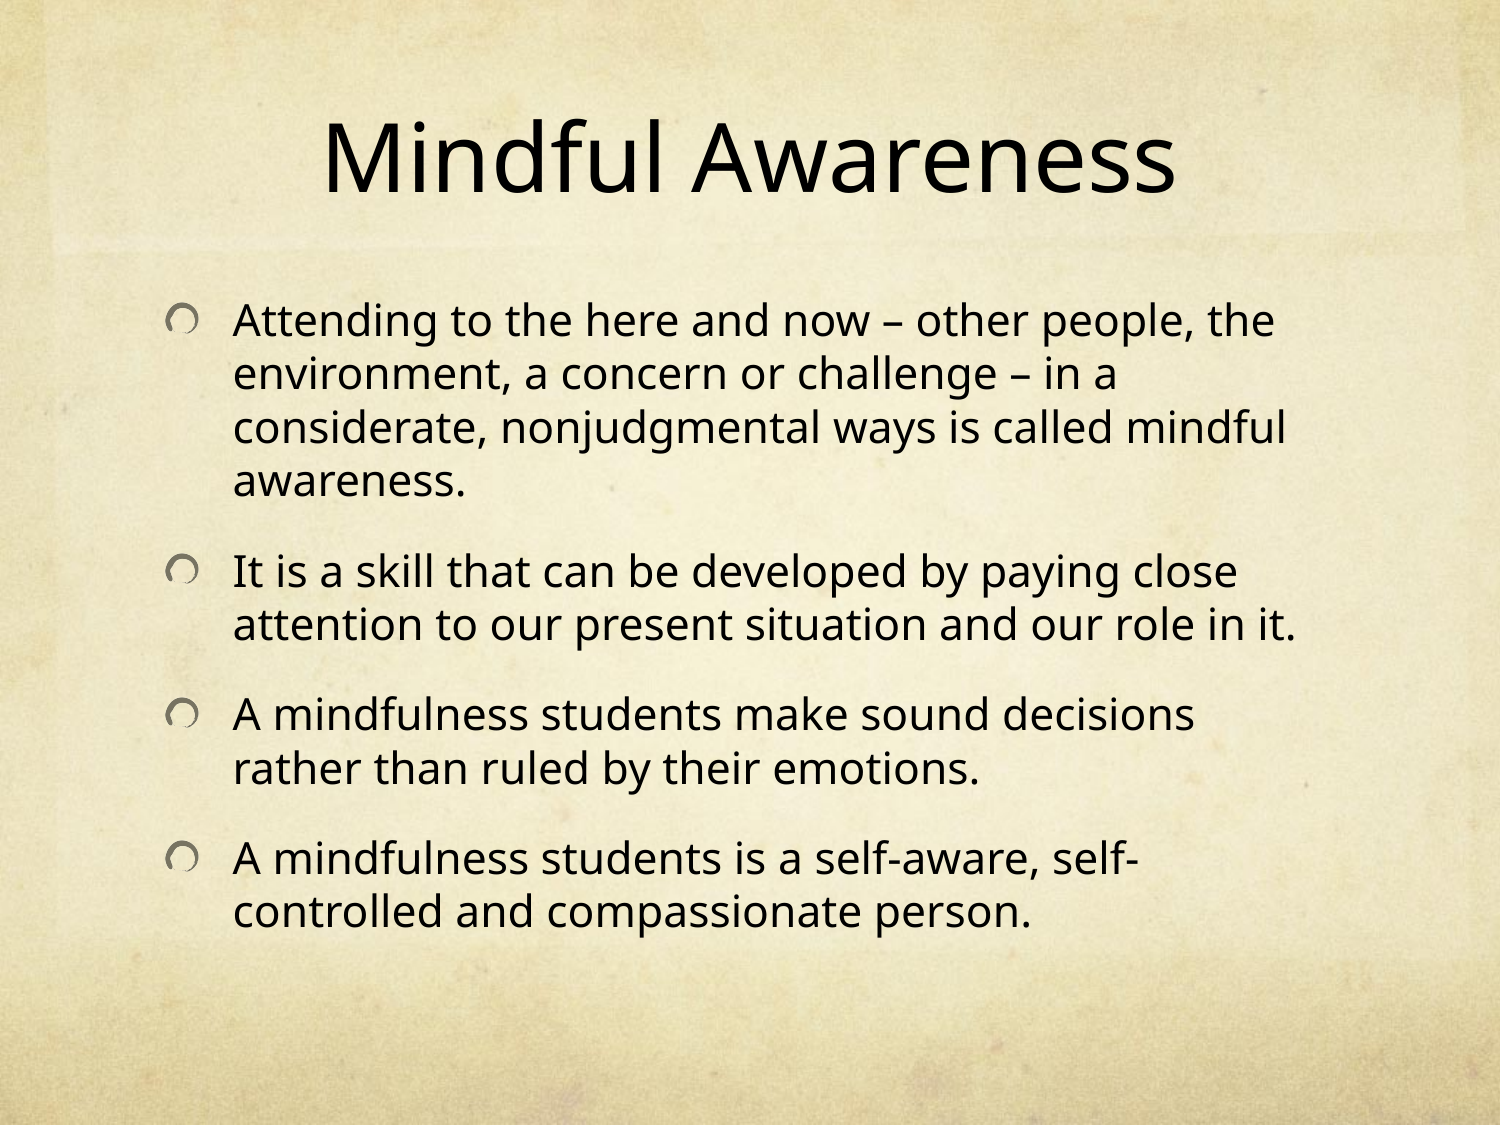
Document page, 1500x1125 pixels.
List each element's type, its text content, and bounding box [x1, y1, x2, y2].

picture [0, 0, 1500, 1125]
list Attending to the here and now – other people, the environment, a concern or challenge – in a considerate, nonjudgmental ways is called mindful awareness. It is a skill that can be developed by paying close attention to our present situation and our role in it. A mindfulness students make sound decisions rather than ruled by their emotions. A mindfulness students is a self-aware, self-controlled and compassionate person. [150, 284, 1350, 950]
title Mindful Awareness [150, 82, 1350, 225]
